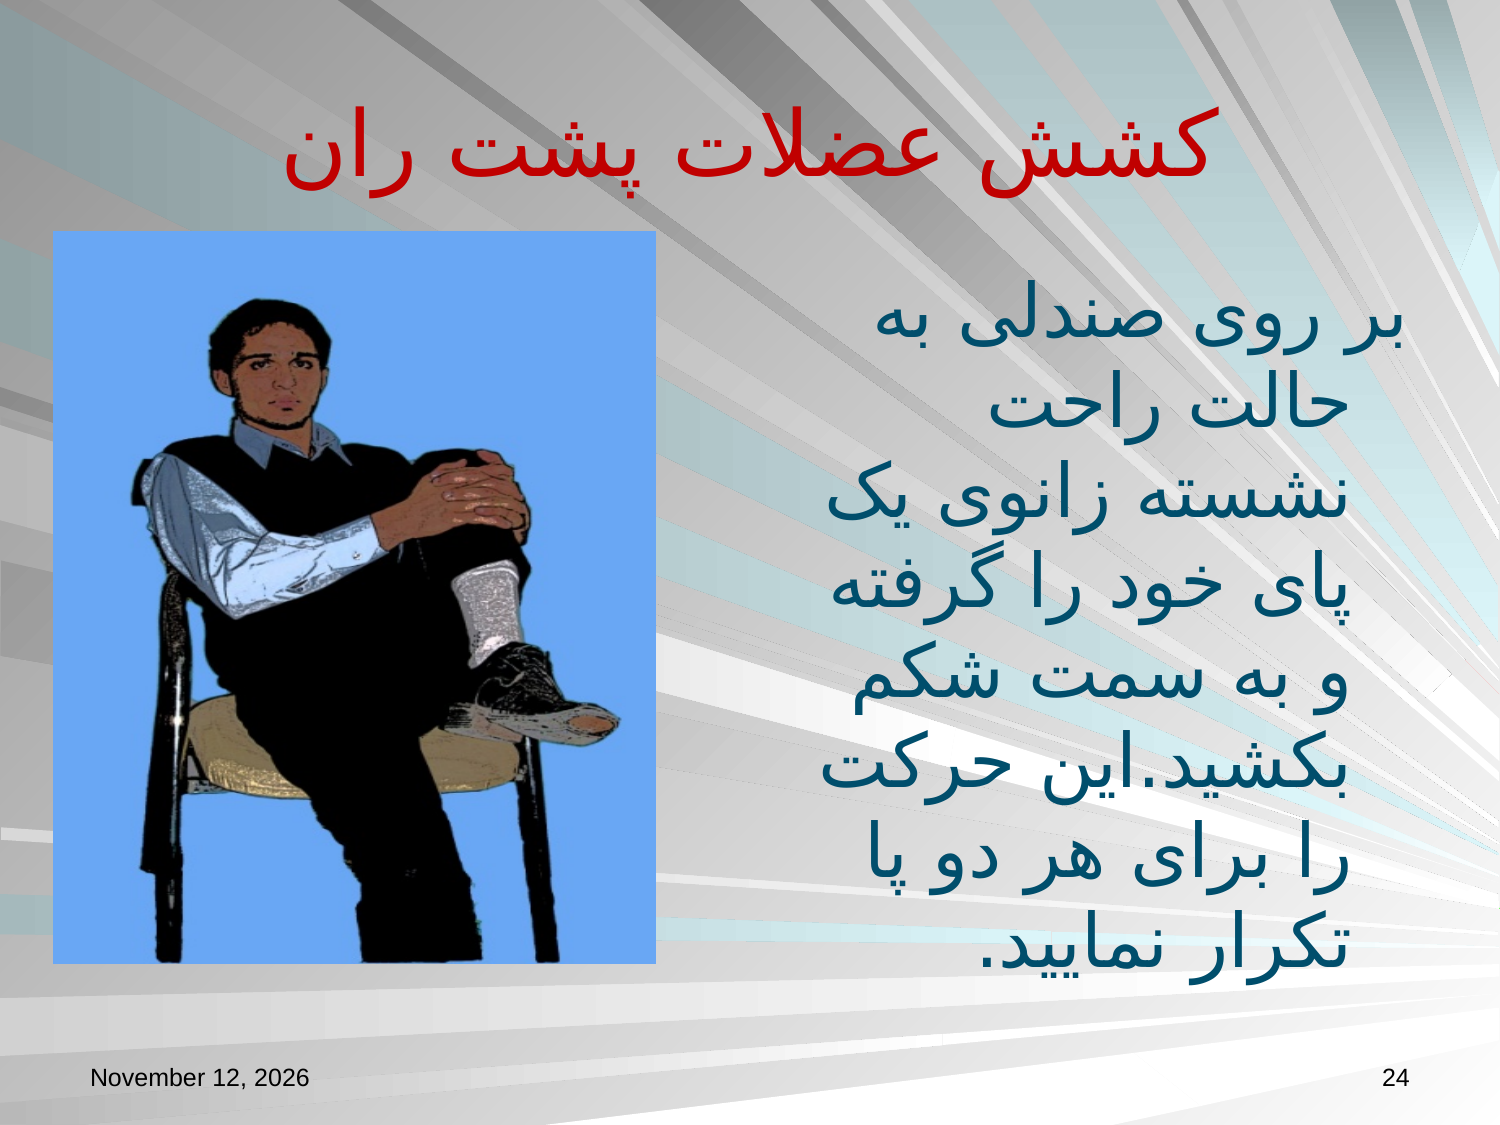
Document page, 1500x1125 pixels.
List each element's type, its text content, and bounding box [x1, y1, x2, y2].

slide_number 24 [1074, 1023, 1426, 1100]
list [52, 231, 656, 965]
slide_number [74, 1023, 426, 1100]
list بر روی صندلی به حالت راحت نشسته زانوی یک پای خود را گرفته و به سمت شکم بکشید.این حرکت را برای هر دو پا تکرار نمایید. [761, 255, 1425, 999]
title کشش عضلات پشت ران [74, 45, 1426, 234]
